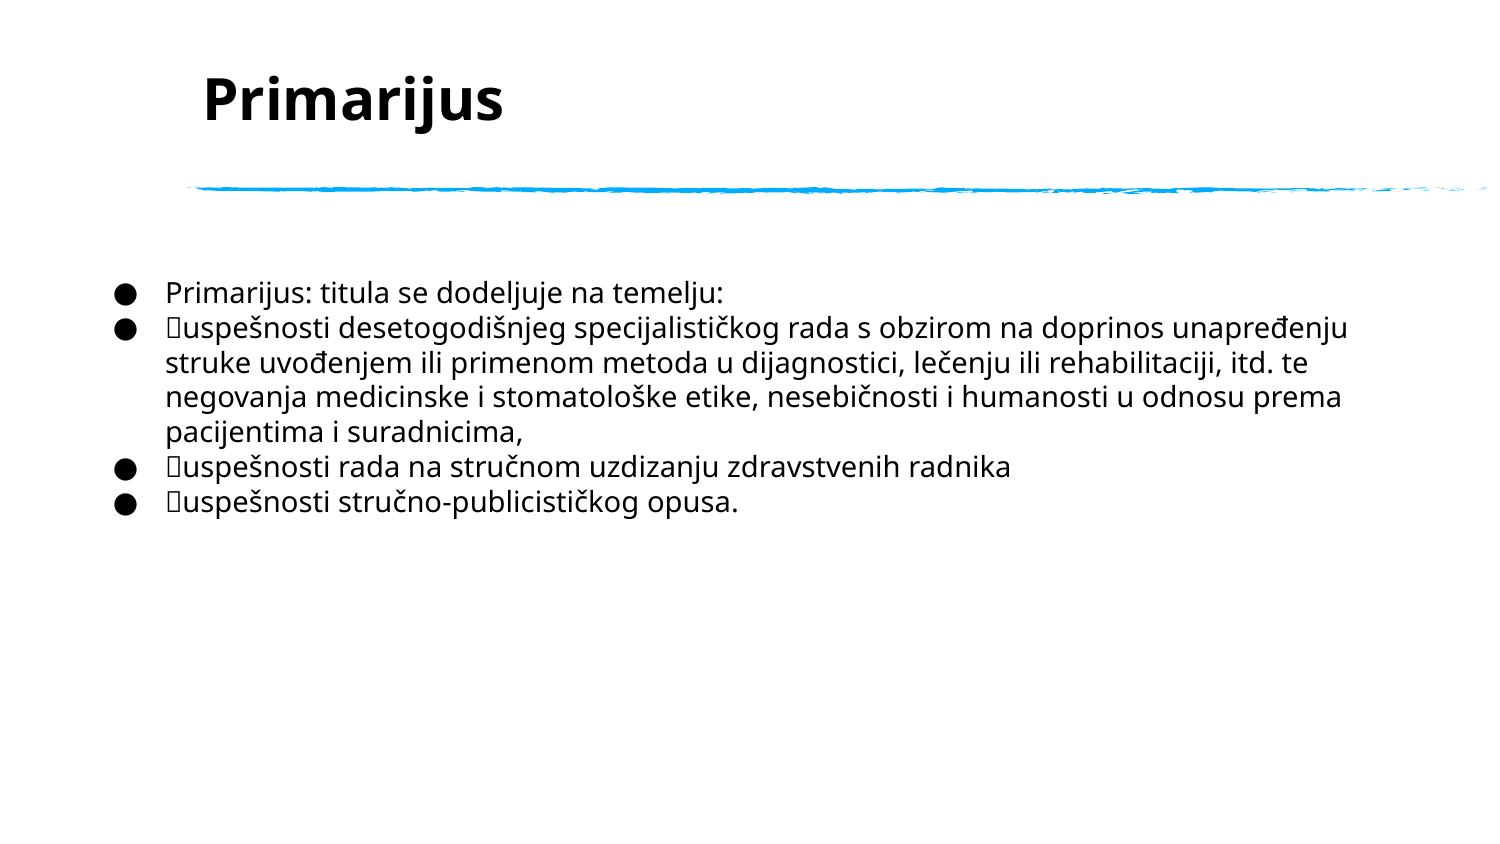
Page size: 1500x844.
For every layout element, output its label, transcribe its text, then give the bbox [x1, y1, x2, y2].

picture [1408, 187, 1432, 191]
title Primarijus [187, 33, 1313, 160]
picture [1435, 187, 1466, 192]
list Primarijus: titula se dodeljuje na temelju: uspešnosti desetogodišnjeg specijalističkog rada s obzirom na doprinos unapređenju struke uvođenjem ili primenom metoda u dijagnostici, lečenju ili rehabilitaciji, itd. te negovanja medicinske i stomatološke etike, nesebičnosti i humanosti u odnosu prema pacijentima i suradnicima, uspešnosti rada na stručnom uzdizanju zdravstvenih radnika uspešnosti stručno-publicističkog opusa. [75, 189, 1425, 777]
